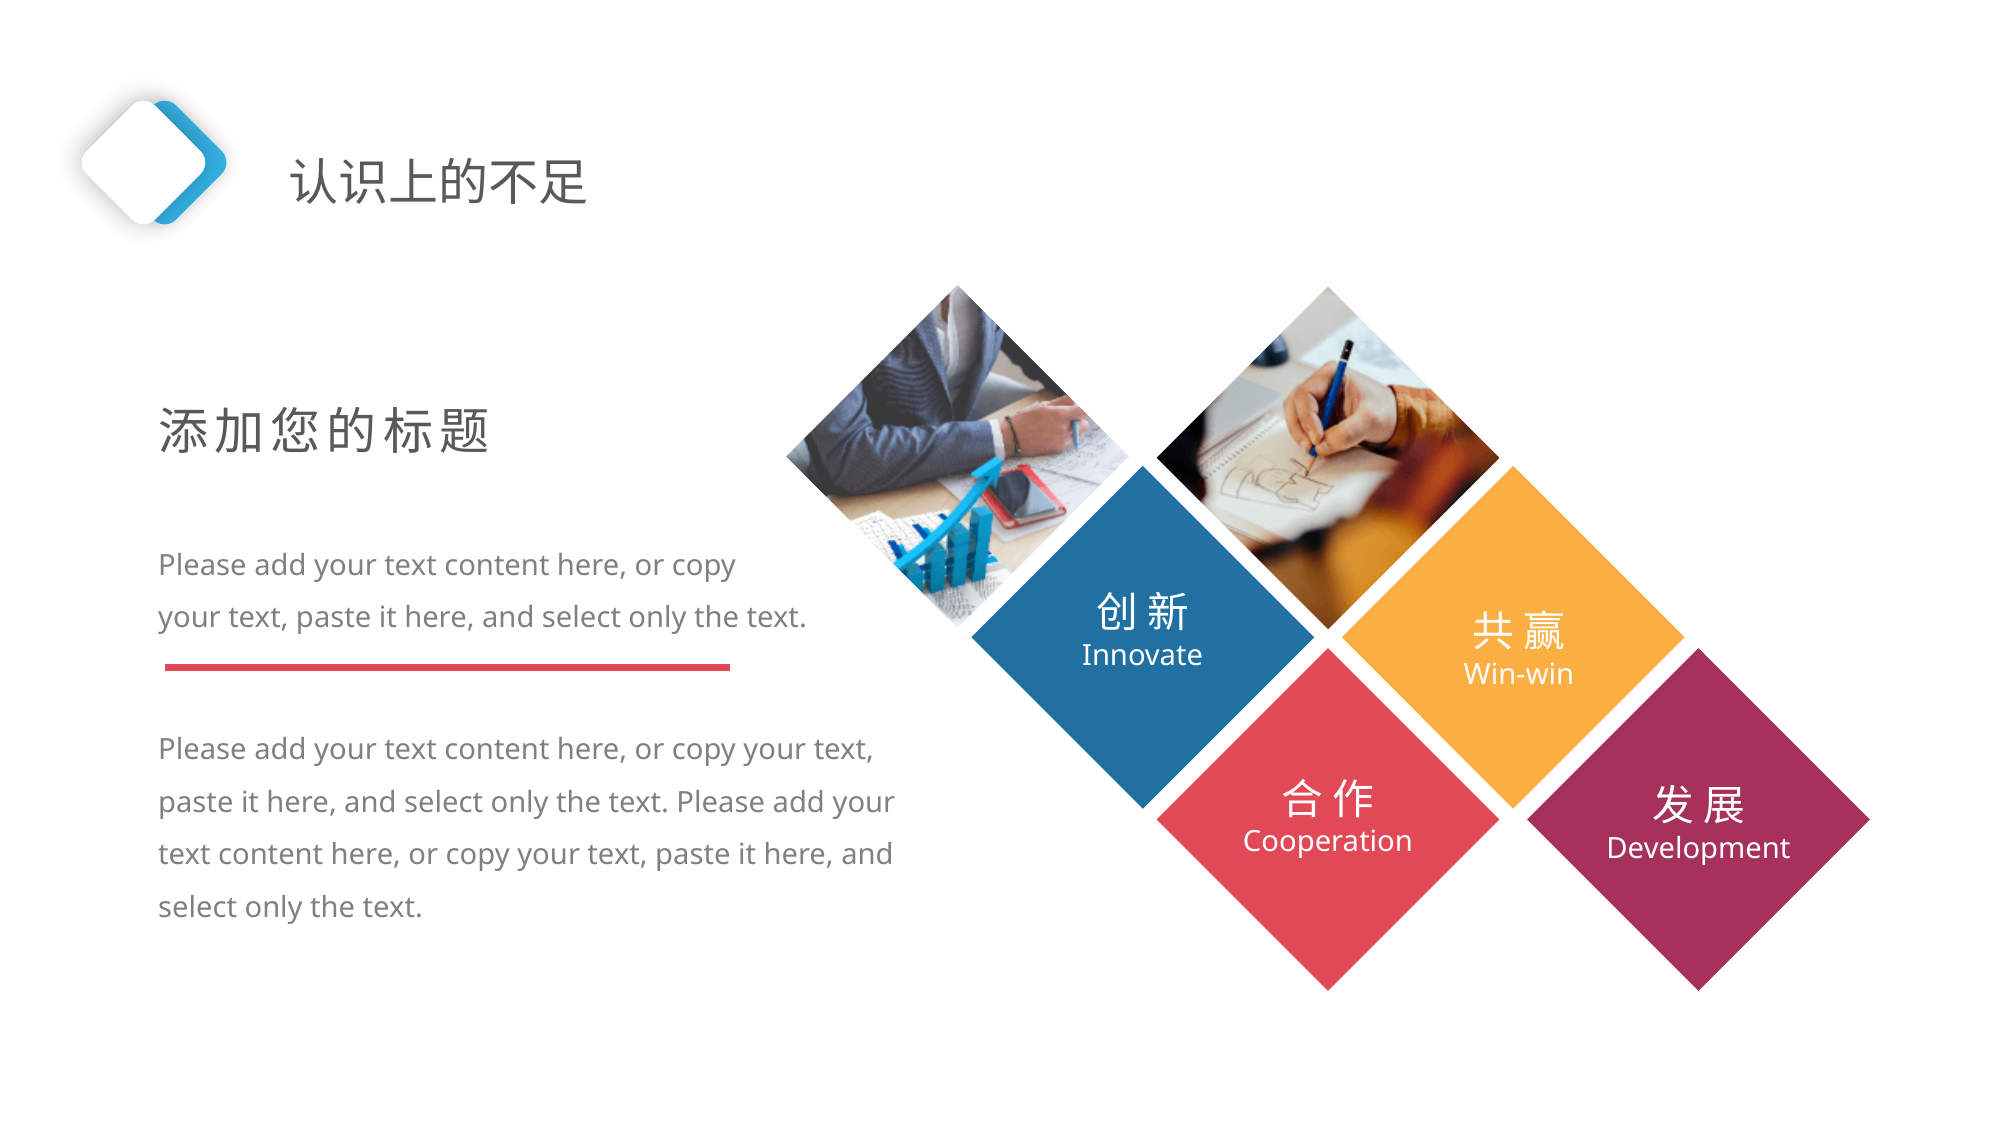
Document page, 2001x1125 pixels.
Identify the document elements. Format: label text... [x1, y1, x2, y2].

text_box 认识上的不足 [273, 113, 828, 219]
text_box [784, 283, 1131, 630]
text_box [971, 465, 1315, 809]
text_box [215, 142, 228, 183]
text_box [80, 99, 207, 226]
text_box Please add your text content here, or copy your text, paste it here, and select only the text. Please add your text content here, or copy your text, paste it here, and select only the text. [143, 705, 944, 931]
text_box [1527, 648, 1870, 991]
text_box Please add your text content here, or copy your text, paste it here, and select only the text. [143, 521, 876, 642]
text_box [1341, 465, 1685, 809]
text_box 添加您的标题 [143, 362, 599, 467]
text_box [1156, 648, 1500, 991]
text_box [1155, 284, 1501, 631]
